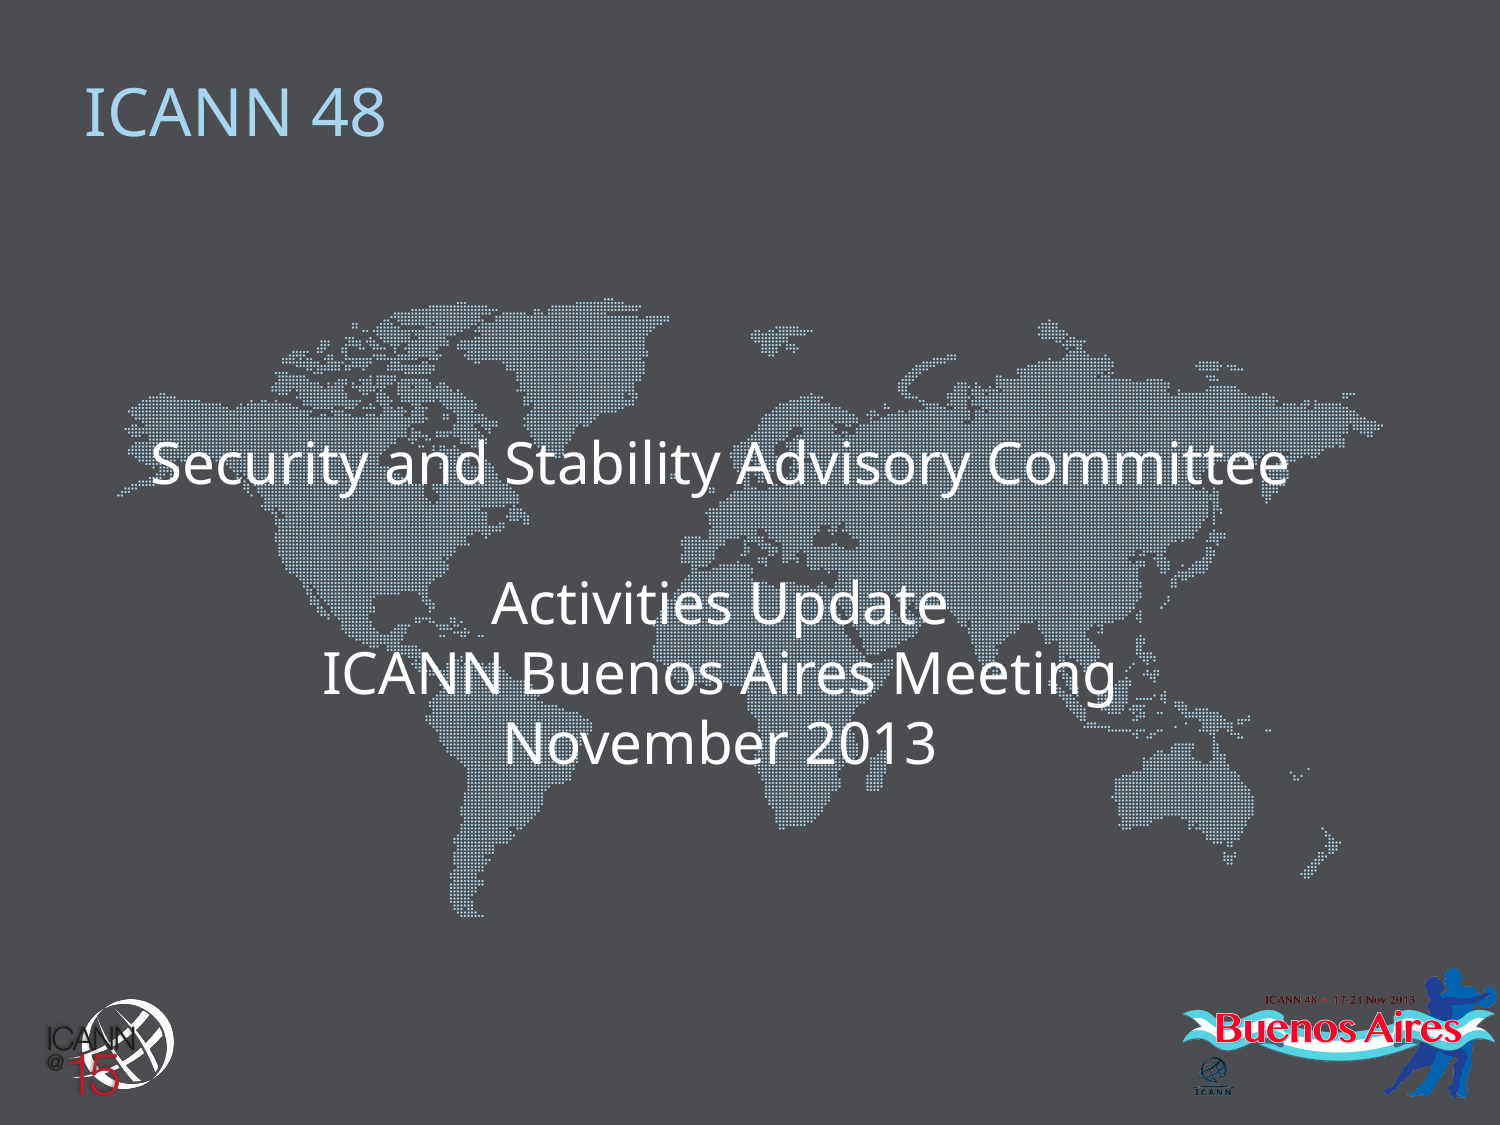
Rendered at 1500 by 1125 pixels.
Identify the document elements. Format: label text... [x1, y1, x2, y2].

title ICANN 48 [69, 78, 650, 185]
picture [41, 999, 174, 1099]
text_box Security and Stability Advisory Committee Activities Update ICANN Buenos Aires Meeting November 2013 [130, 418, 1310, 784]
picture [117, 298, 1383, 917]
picture [1178, 964, 1499, 1101]
